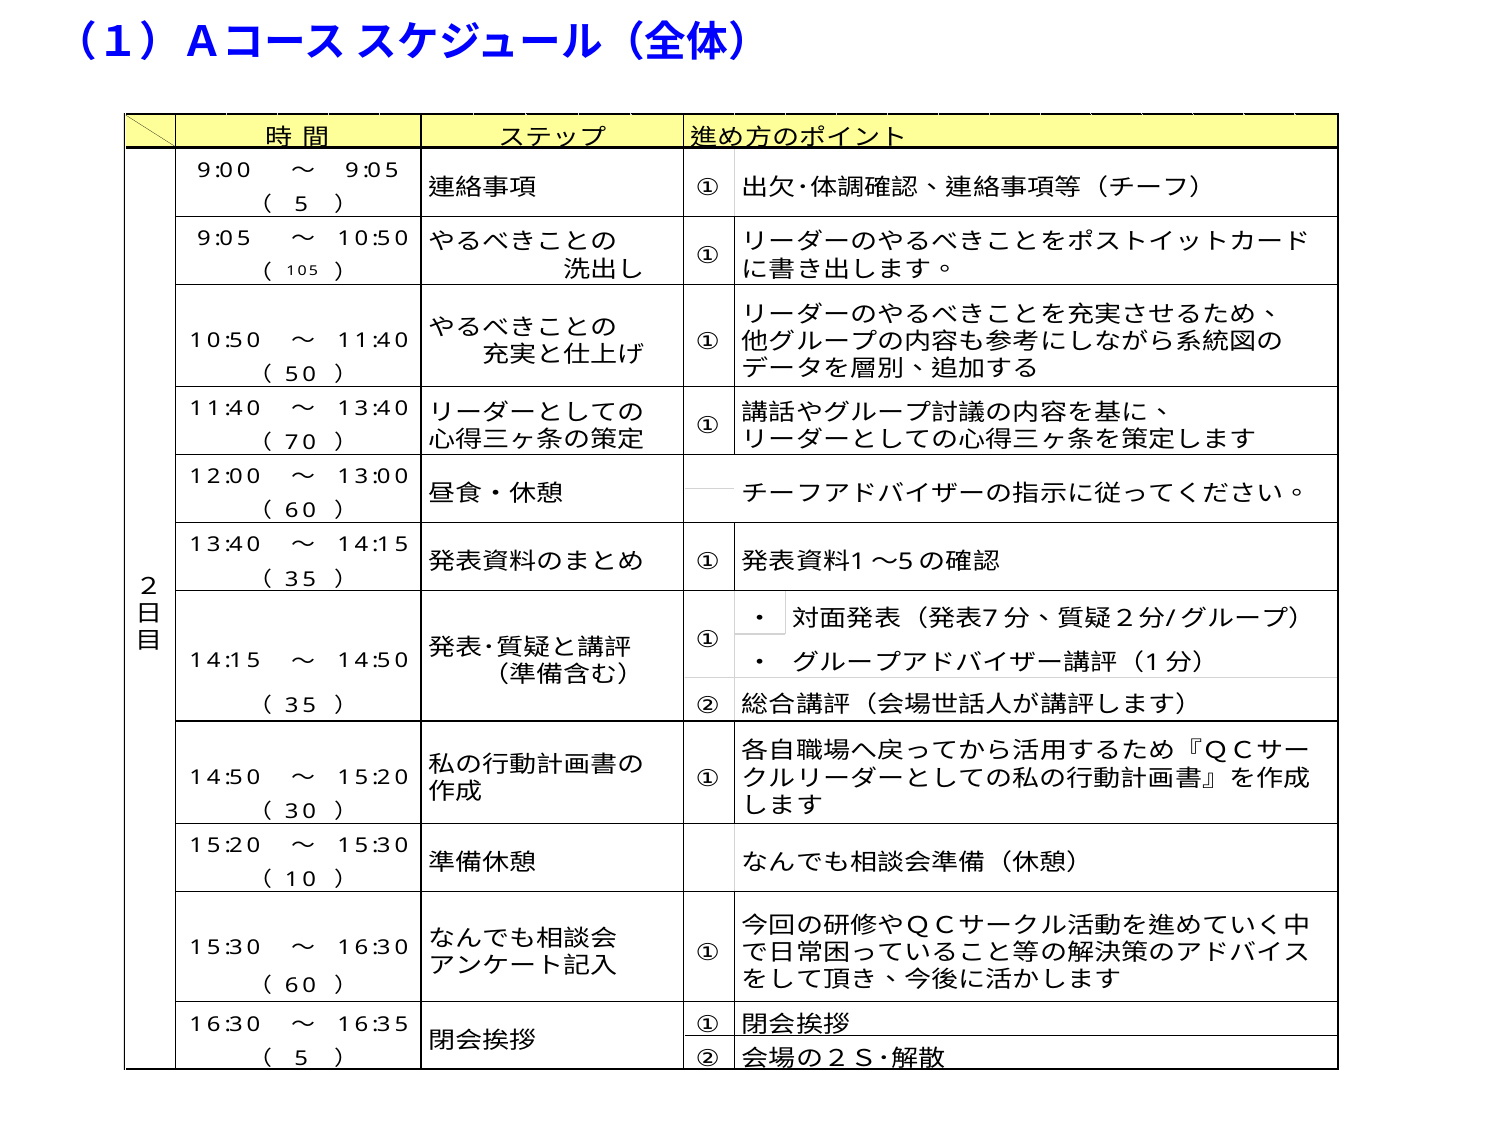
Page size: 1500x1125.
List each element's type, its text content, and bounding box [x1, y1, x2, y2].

text_box （１）Ａコース スケジュール（全体） [41, 7, 1022, 73]
picture [123, 113, 1341, 1071]
